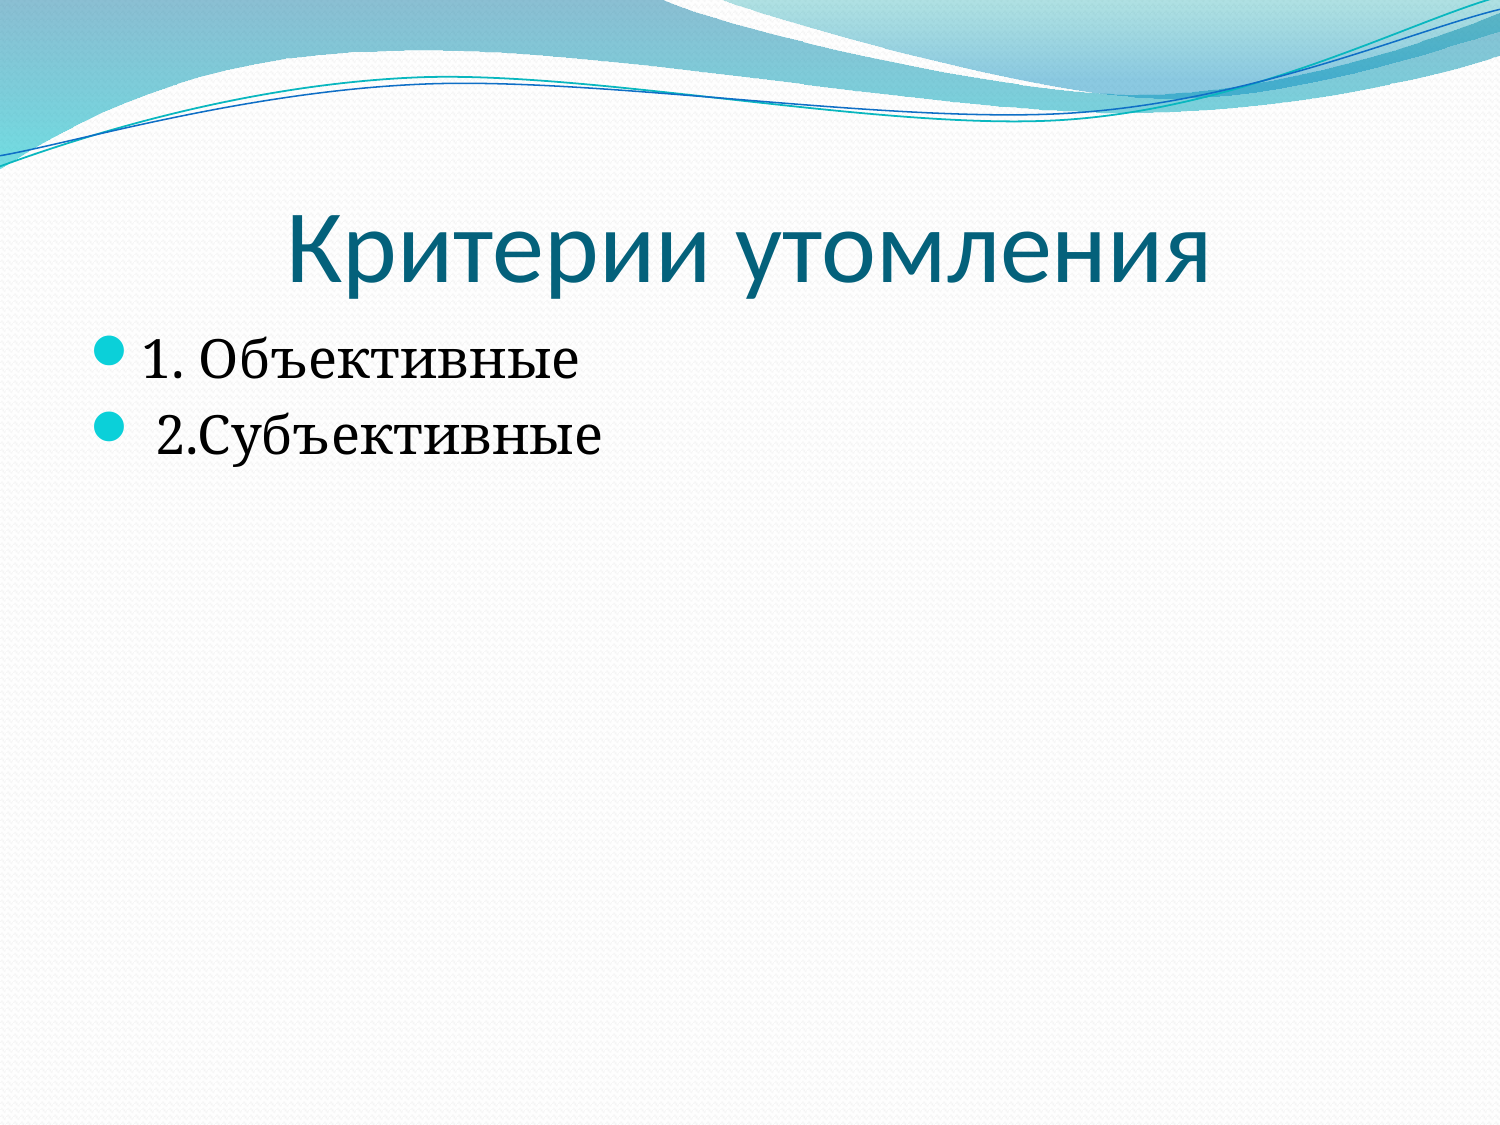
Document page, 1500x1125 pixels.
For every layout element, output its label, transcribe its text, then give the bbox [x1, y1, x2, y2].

list 1. Объективные 2.Субъективные [75, 317, 1425, 1038]
title Критерии утомления [75, 115, 1425, 303]
